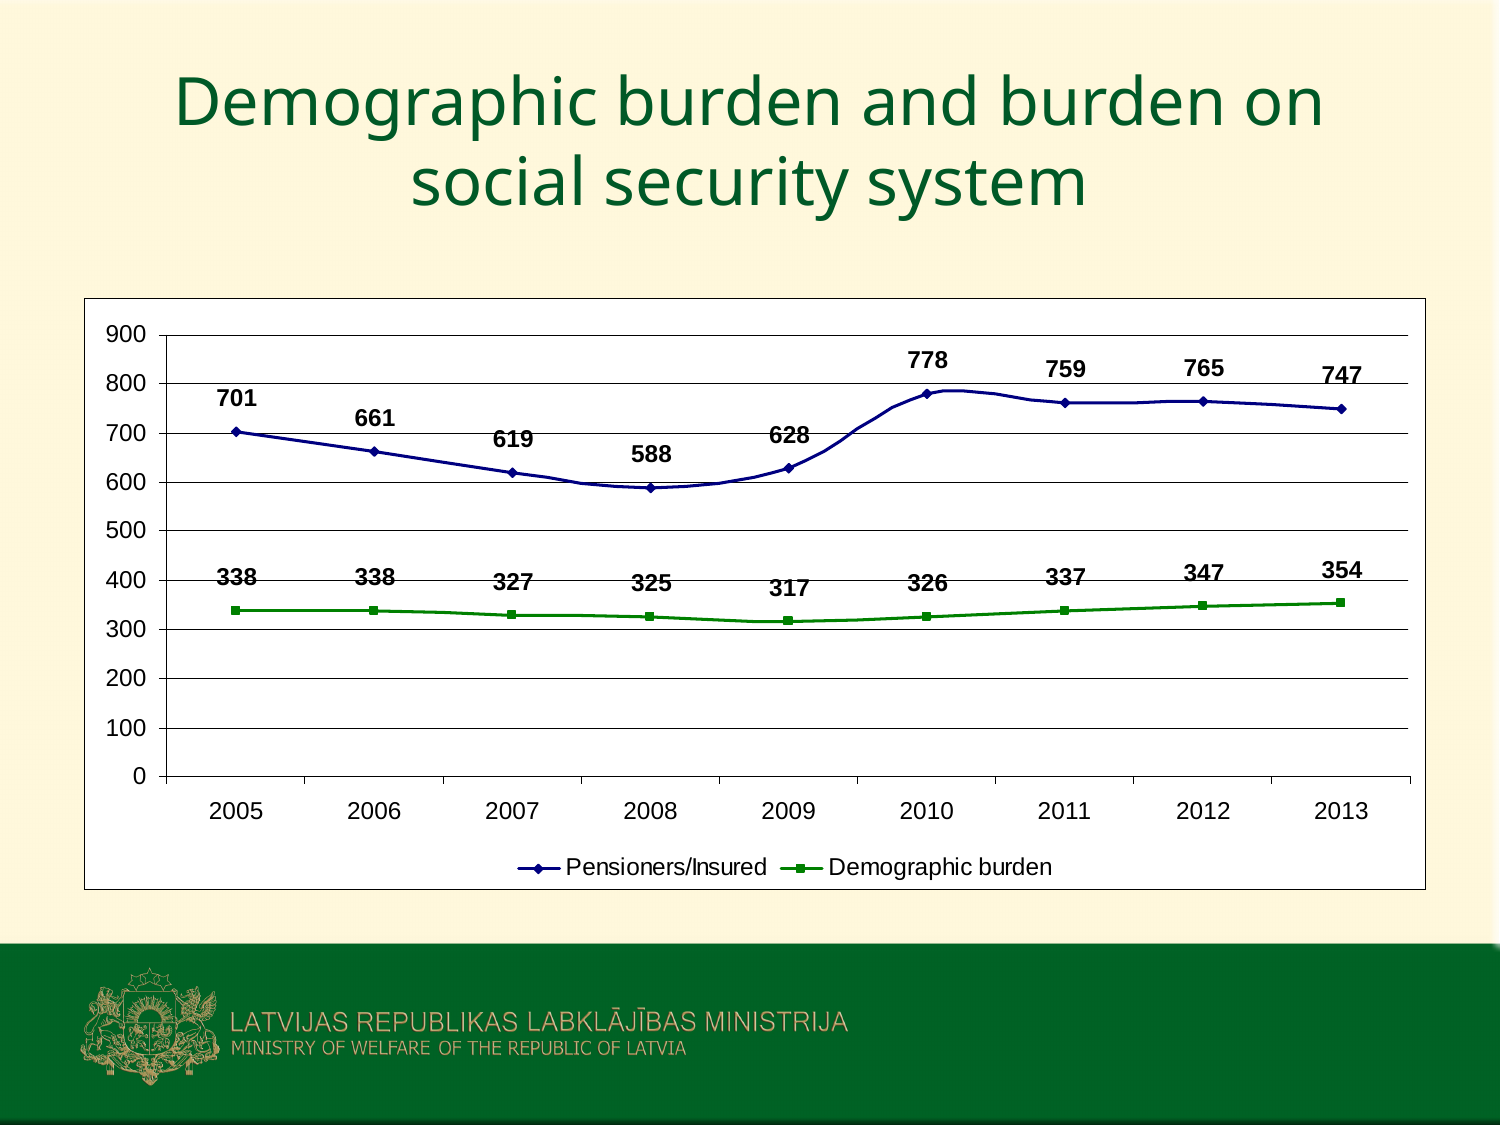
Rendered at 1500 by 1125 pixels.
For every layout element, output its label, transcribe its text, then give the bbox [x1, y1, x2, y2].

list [76, 290, 1435, 897]
picture [0, 0, 1500, 1125]
title Demographic burden and burden on social security system [74, 44, 1426, 233]
